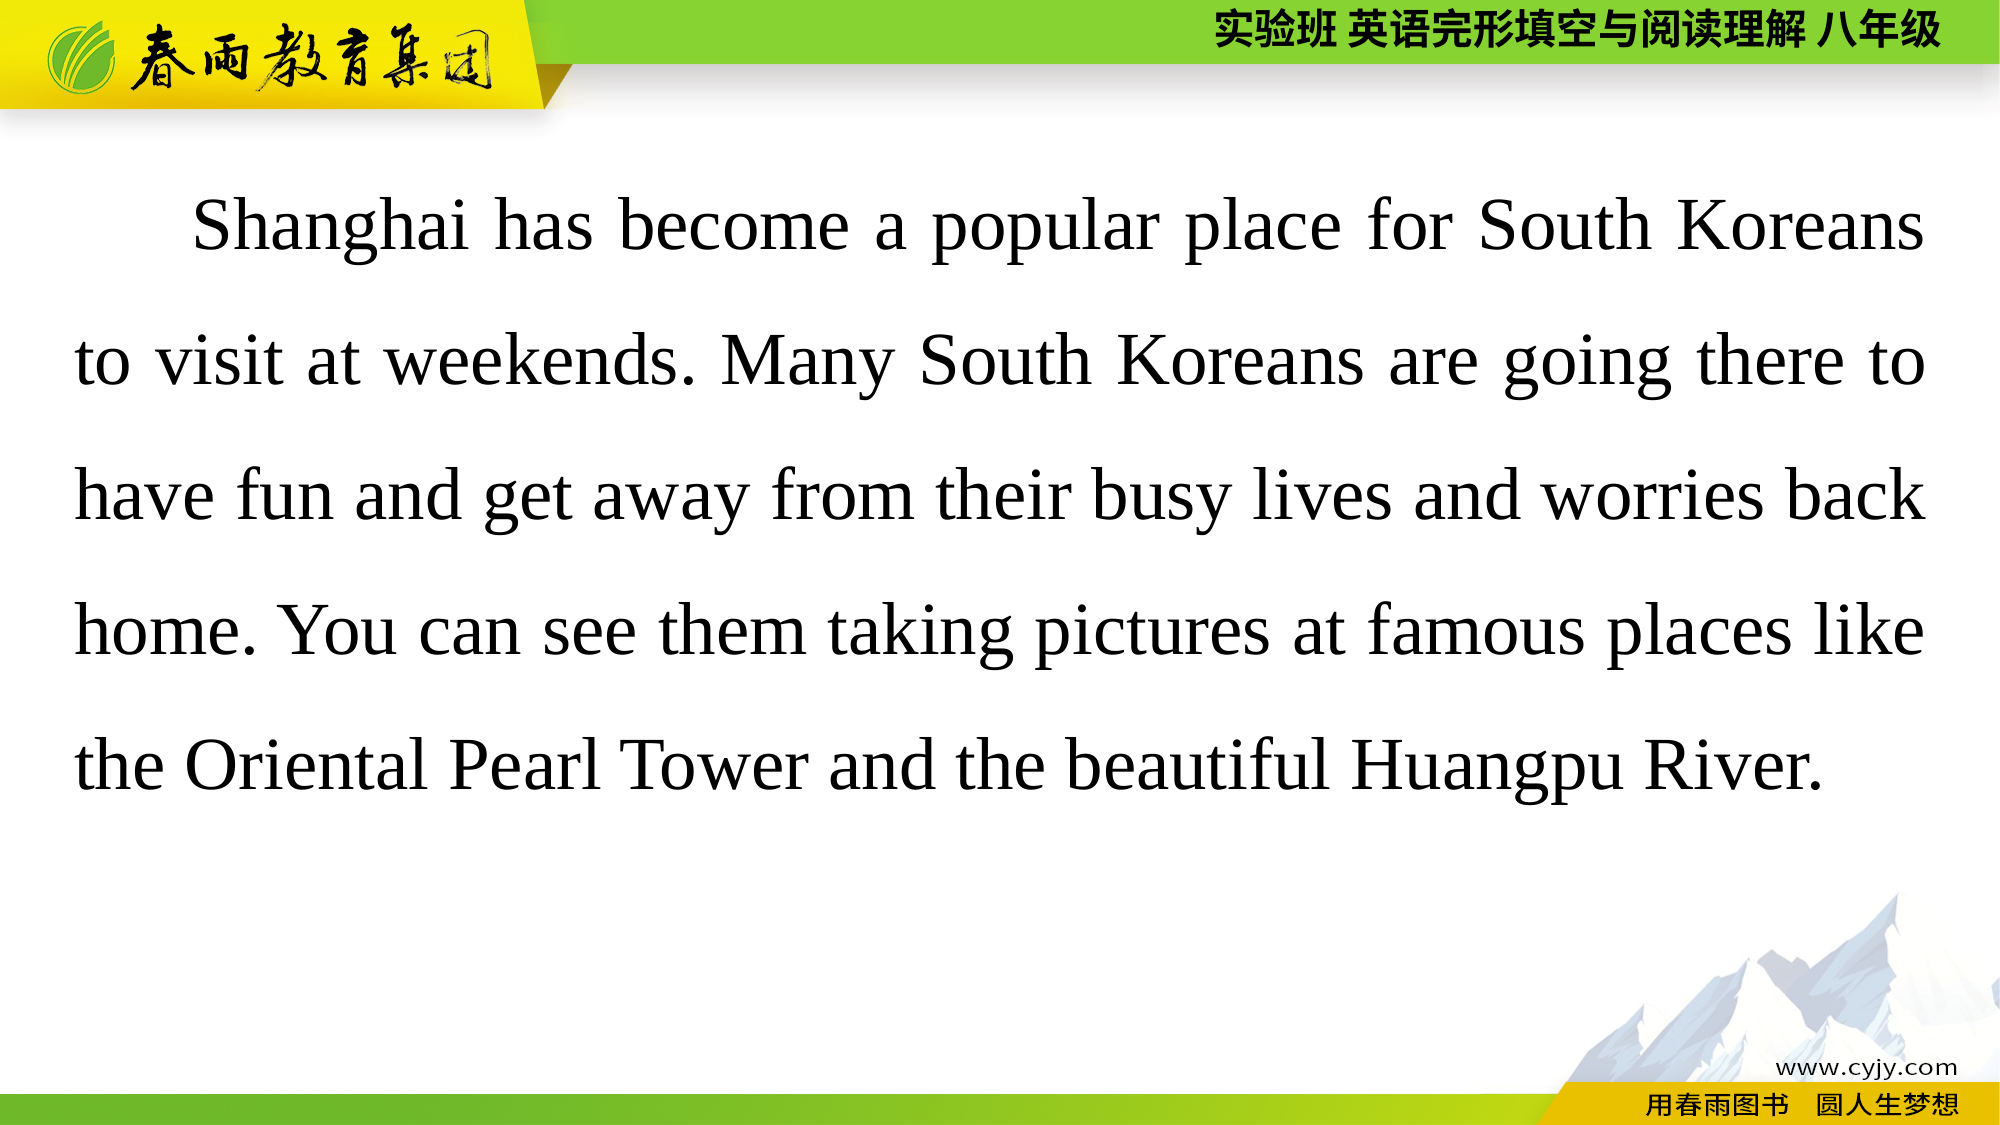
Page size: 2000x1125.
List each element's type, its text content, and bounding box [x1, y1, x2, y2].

list Shanghai has become a popular place for South Koreans to visit at weekends. Many South Koreans are going there to have fun and get away from their busy lives and worries back home. You can see them taking pictures at famous places like the Oriental Pearl Tower and the beautiful Huangpu River. [59, 122, 1944, 820]
picture [0, 0, 2000, 1125]
